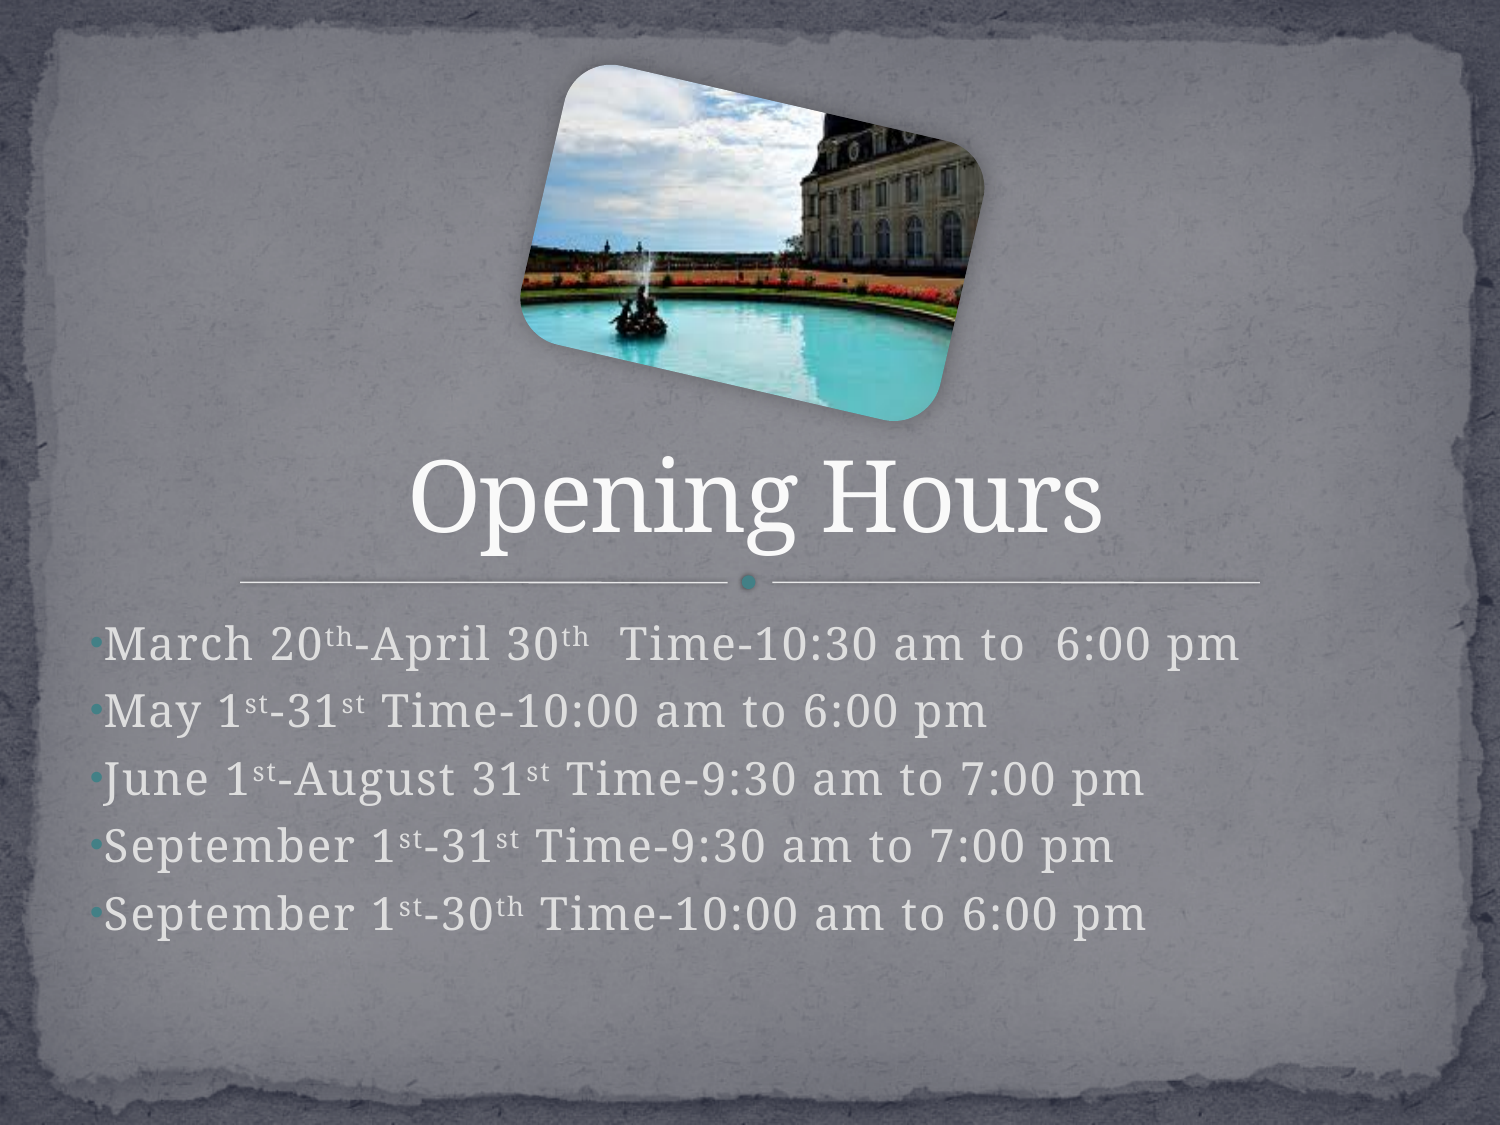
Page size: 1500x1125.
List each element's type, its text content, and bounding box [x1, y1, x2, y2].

picture [520, 64, 985, 421]
title Opening Hours [74, 399, 1438, 561]
subtitle March 20th-April 30th Time-10:30 am to 6:00 pm May 1st-31st Time-10:00 am to 6:00 pm June 1st-August 31st Time-9:30 am to 7:00 pm September 1st-31st Time-9:30 am to 7:00 pm September 1st-30th Time-10:00 am to 6:00 pm [75, 606, 1438, 1063]
